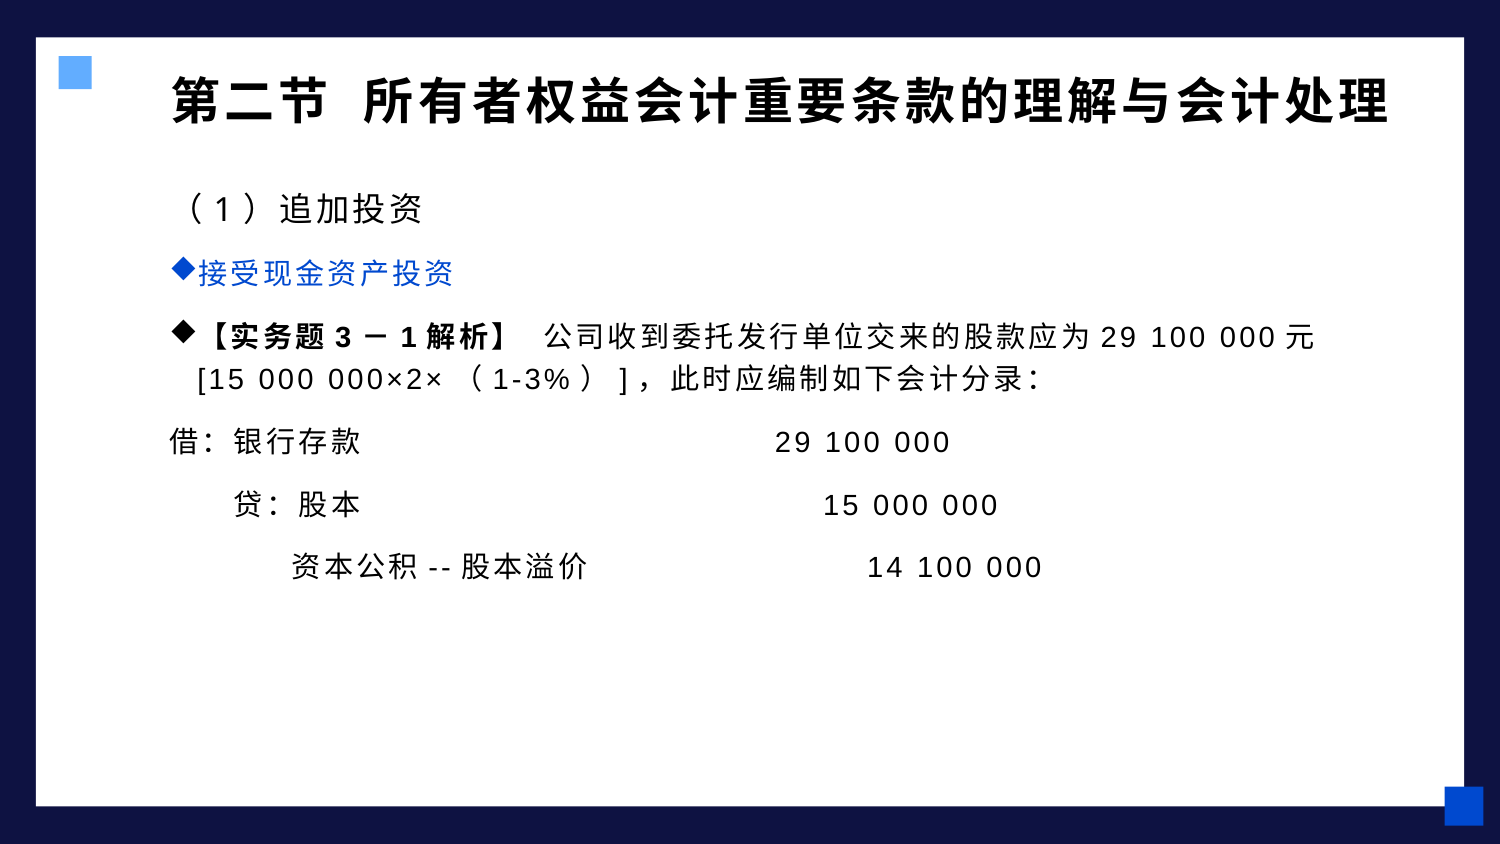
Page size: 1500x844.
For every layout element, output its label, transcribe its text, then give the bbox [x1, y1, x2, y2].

title 第二节 所有者权益会计重要条款的理解与会计处理 [141, 48, 1415, 139]
list （1）追加投资 接受现金资产投资 【实务题3－1解析】 公司收到委托发行单位交来的股款应为29 100 000元[15 000 000×2×（1-3%）]，此时应编制如下会计分录： 借：银行存款 29 100 000 贷：股本 15 000 000 资本公积--股本溢价 14 100 000 [152, 179, 1348, 605]
